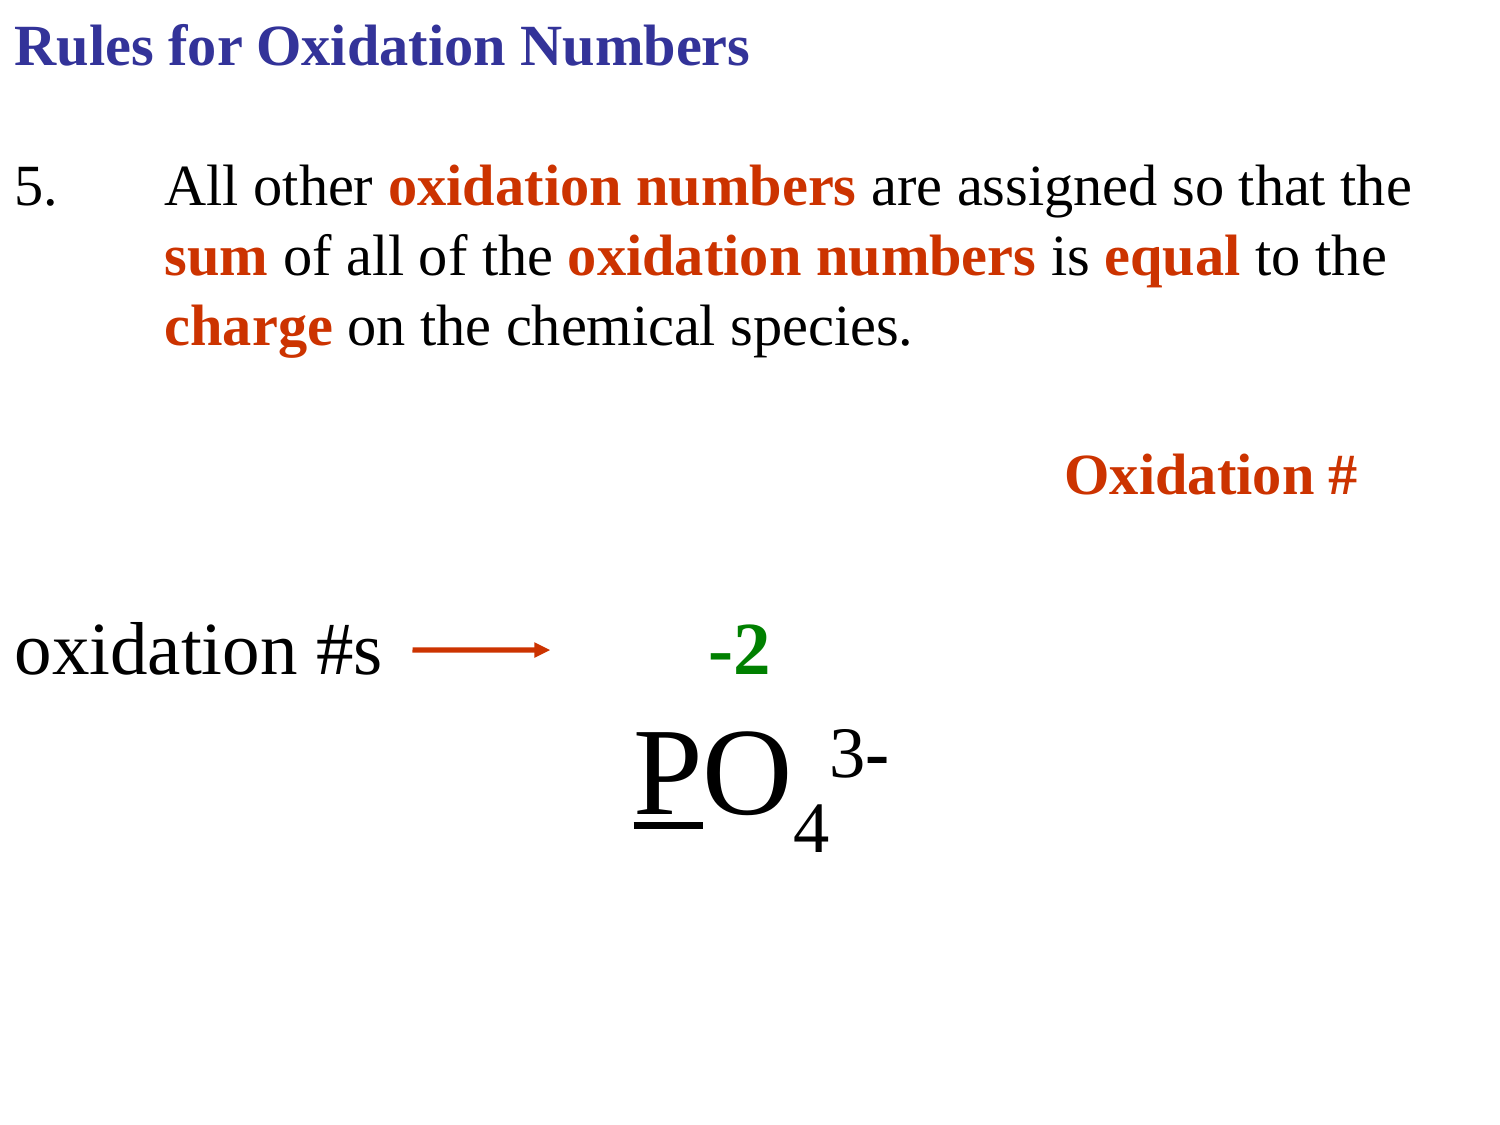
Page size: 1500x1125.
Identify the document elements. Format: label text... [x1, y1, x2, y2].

text_box [412, 643, 550, 657]
text_box Oxidation # oxidation #s -2 PO43- [0, 412, 1500, 1014]
text_box Rules for Oxidation Numbers 5. All other oxidation numbers are assigned so that the sum of all of the oxidation numbers is equal to the charge on the chemical species. [0, 0, 1500, 365]
